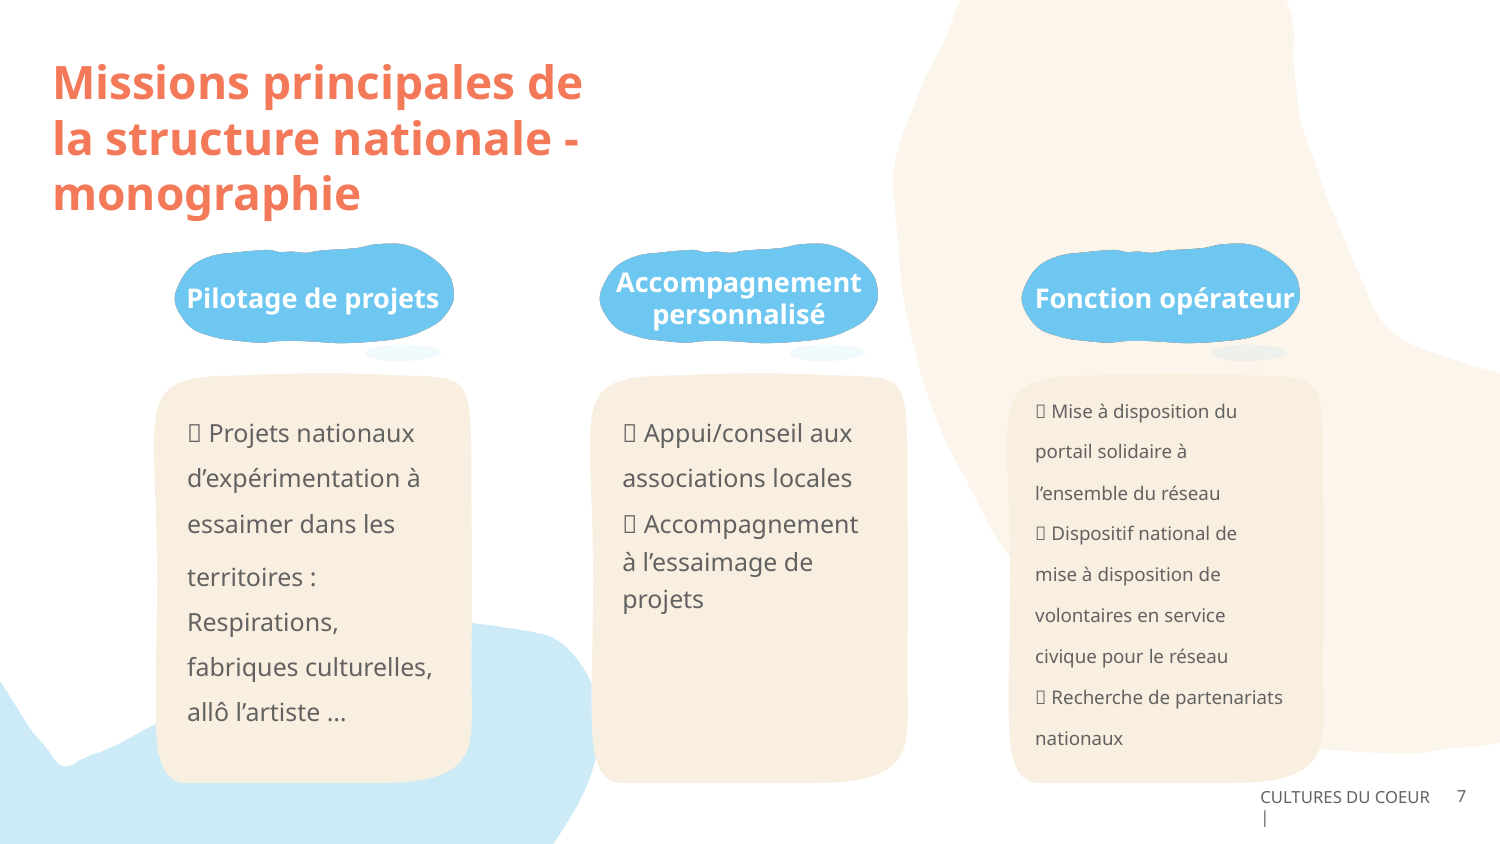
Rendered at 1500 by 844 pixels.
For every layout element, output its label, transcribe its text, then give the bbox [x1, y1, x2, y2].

title Missions principales de la structure nationale - monographie [37, 38, 611, 250]
title Pilotage de projets [153, 249, 472, 347]
title Fonction opérateur [1006, 249, 1324, 347]
picture [0, 0, 1500, 844]
subtitle  Projets nationaux d’expérimentation à essaimer dans les territoires : Respirations, fabriques culturelles, allô l’artiste … [172, 394, 454, 756]
subtitle  Mise à disposition du portail solidaire à l’ensemble du réseau  Dispositif national de mise à disposition de volontaires en service civique pour le réseau  Recherche de partenariats nationaux [1020, 374, 1324, 765]
subtitle  Appui/conseil aux associations locales  Accompagnement à l’essaimage de projets [607, 394, 890, 756]
slide_number 7 [1391, 764, 1482, 830]
title Accompagnement personnalisé [579, 249, 898, 347]
